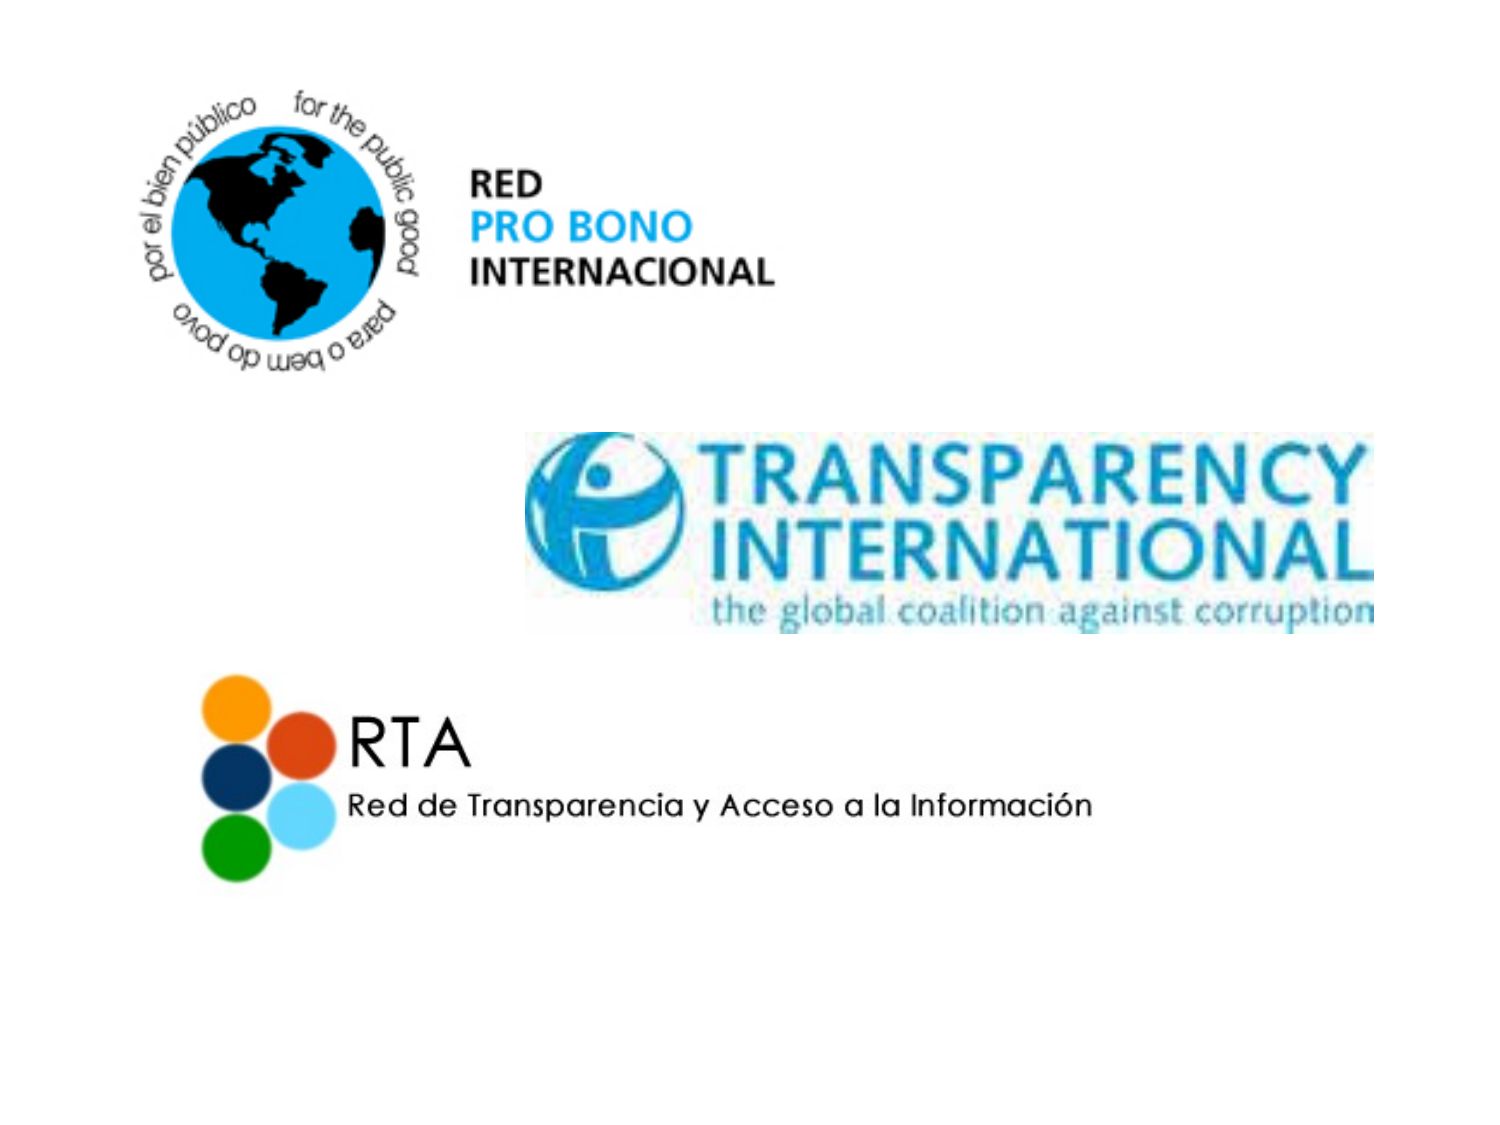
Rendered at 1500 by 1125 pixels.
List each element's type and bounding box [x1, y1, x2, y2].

picture [525, 432, 1375, 634]
picture [88, 89, 857, 398]
picture [182, 656, 1176, 902]
